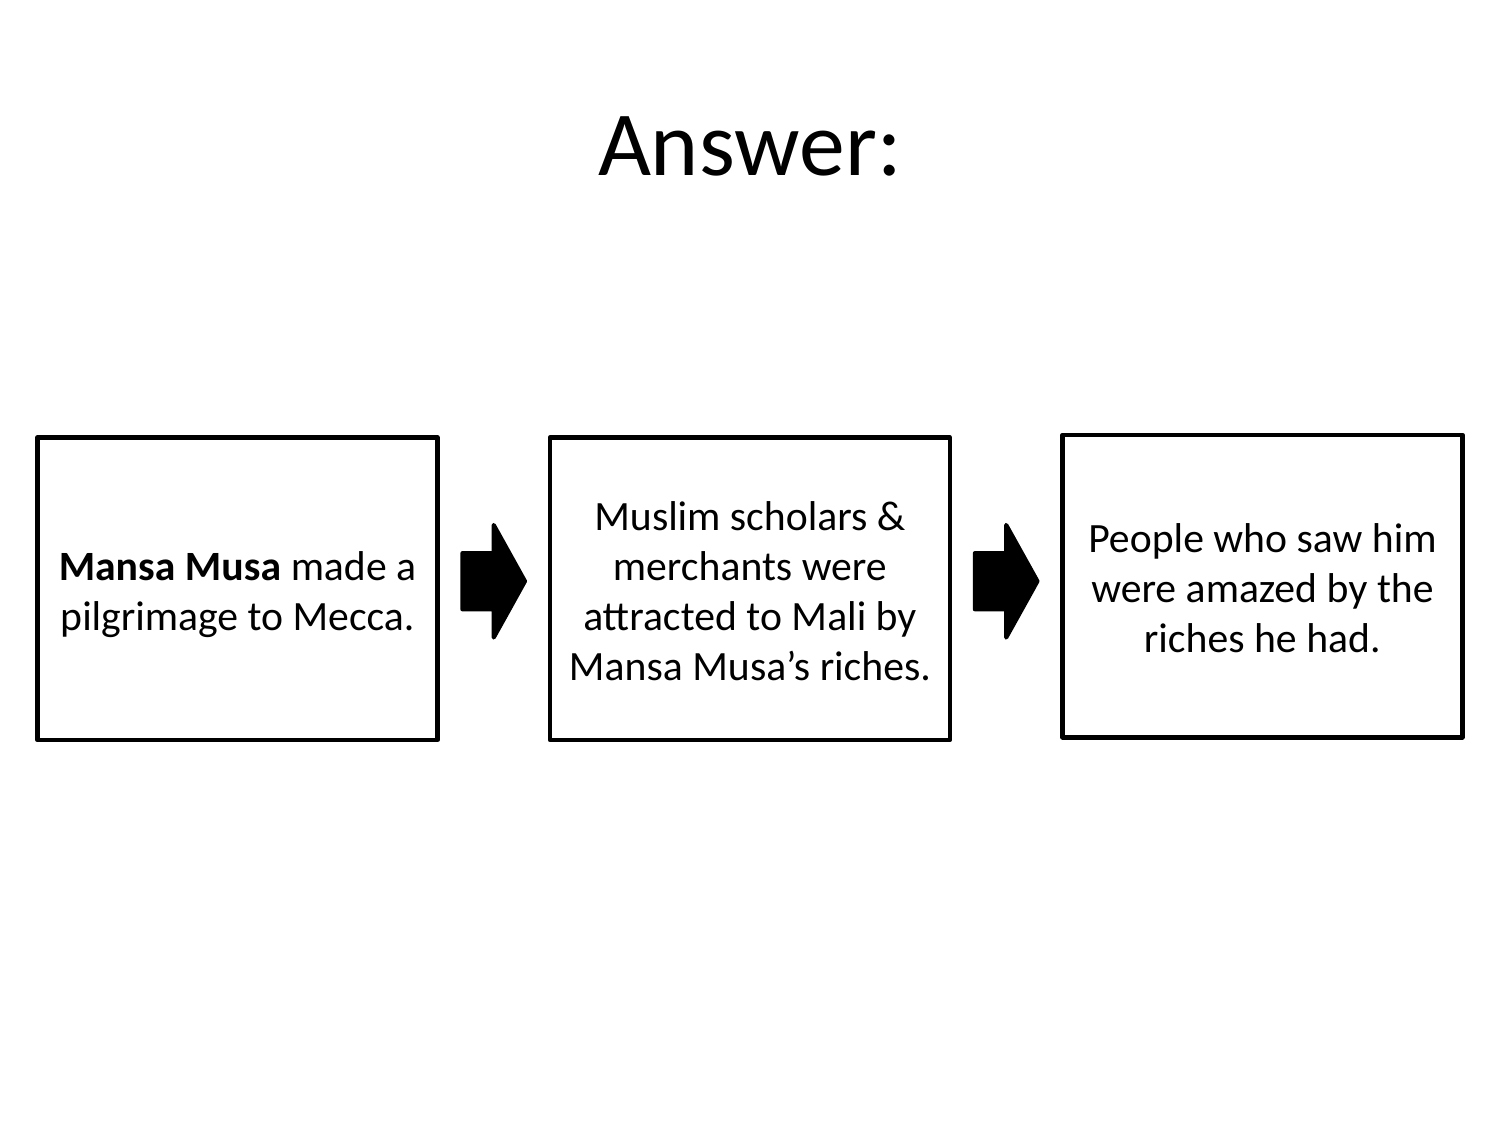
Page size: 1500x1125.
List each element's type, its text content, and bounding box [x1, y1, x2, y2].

text_box [460, 522, 527, 640]
text_box Muslim scholars & merchants were attracted to Mali by Mansa Musa’s riches. [548, 435, 952, 742]
title Answer: [75, 45, 1425, 233]
text_box [972, 522, 1040, 640]
text_box People who saw him were amazed by the riches he had. [1060, 433, 1465, 740]
text_box Mansa Musa made a pilgrimage to Mecca. [35, 435, 440, 742]
